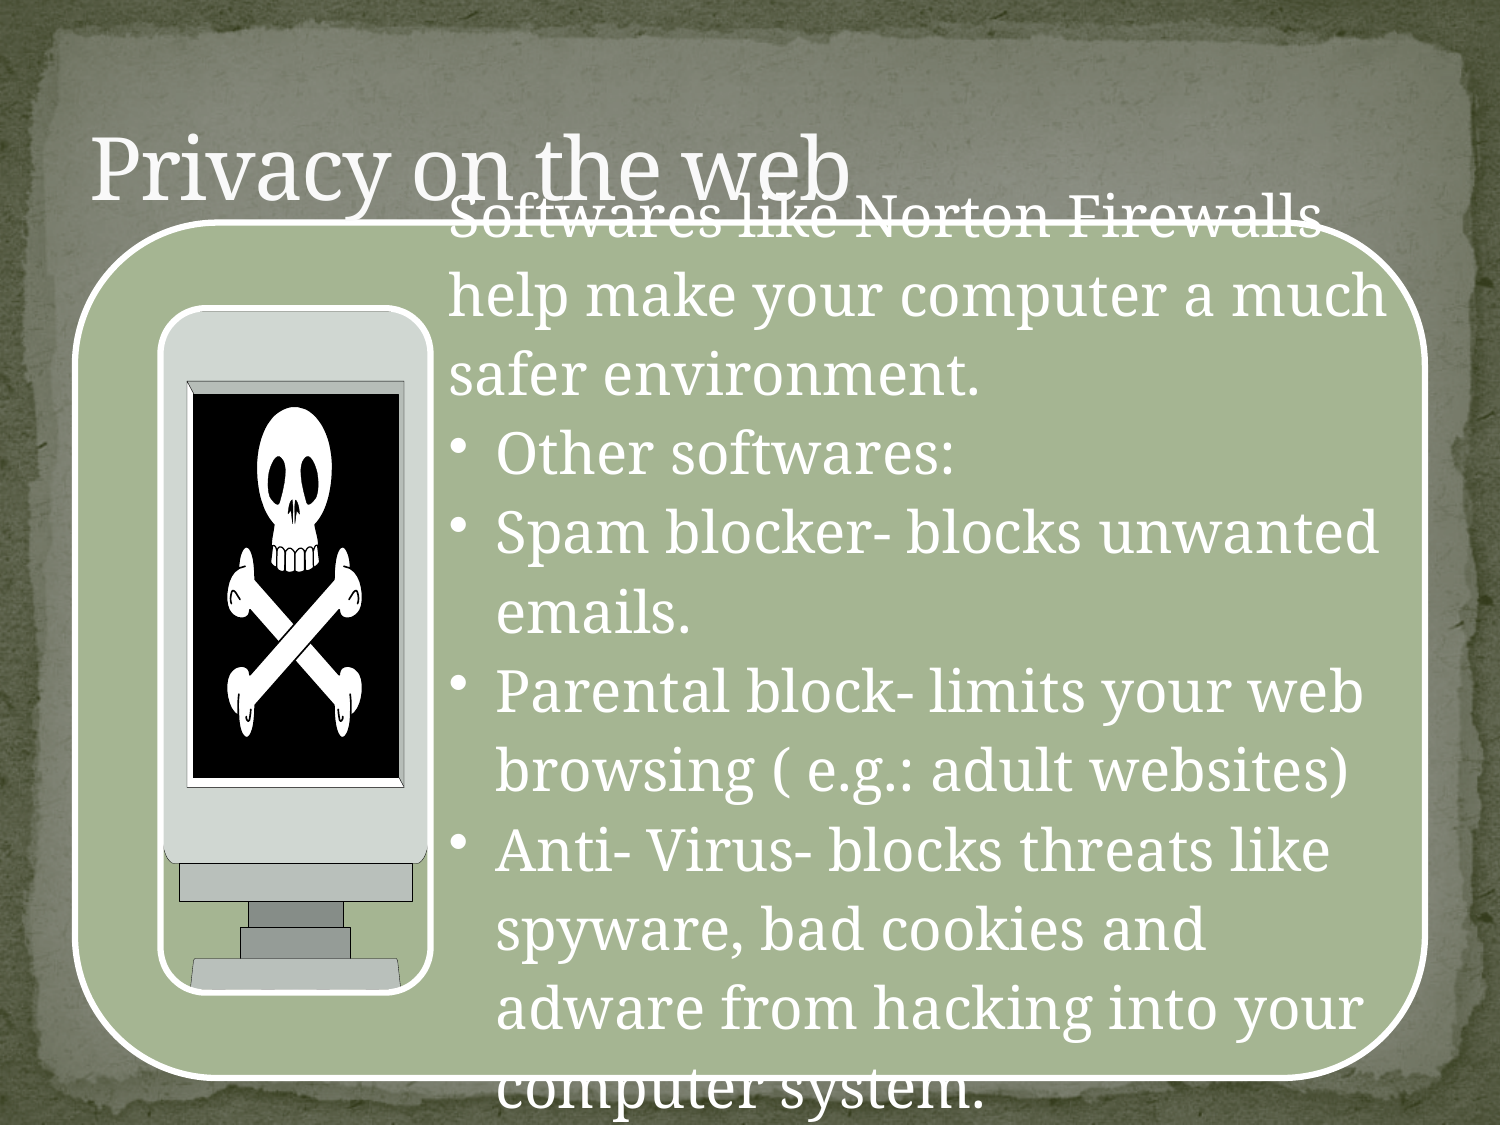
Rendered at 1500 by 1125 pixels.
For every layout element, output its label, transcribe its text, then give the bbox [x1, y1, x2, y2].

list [77, 225, 1423, 1076]
title Privacy on the web [74, 24, 1425, 215]
